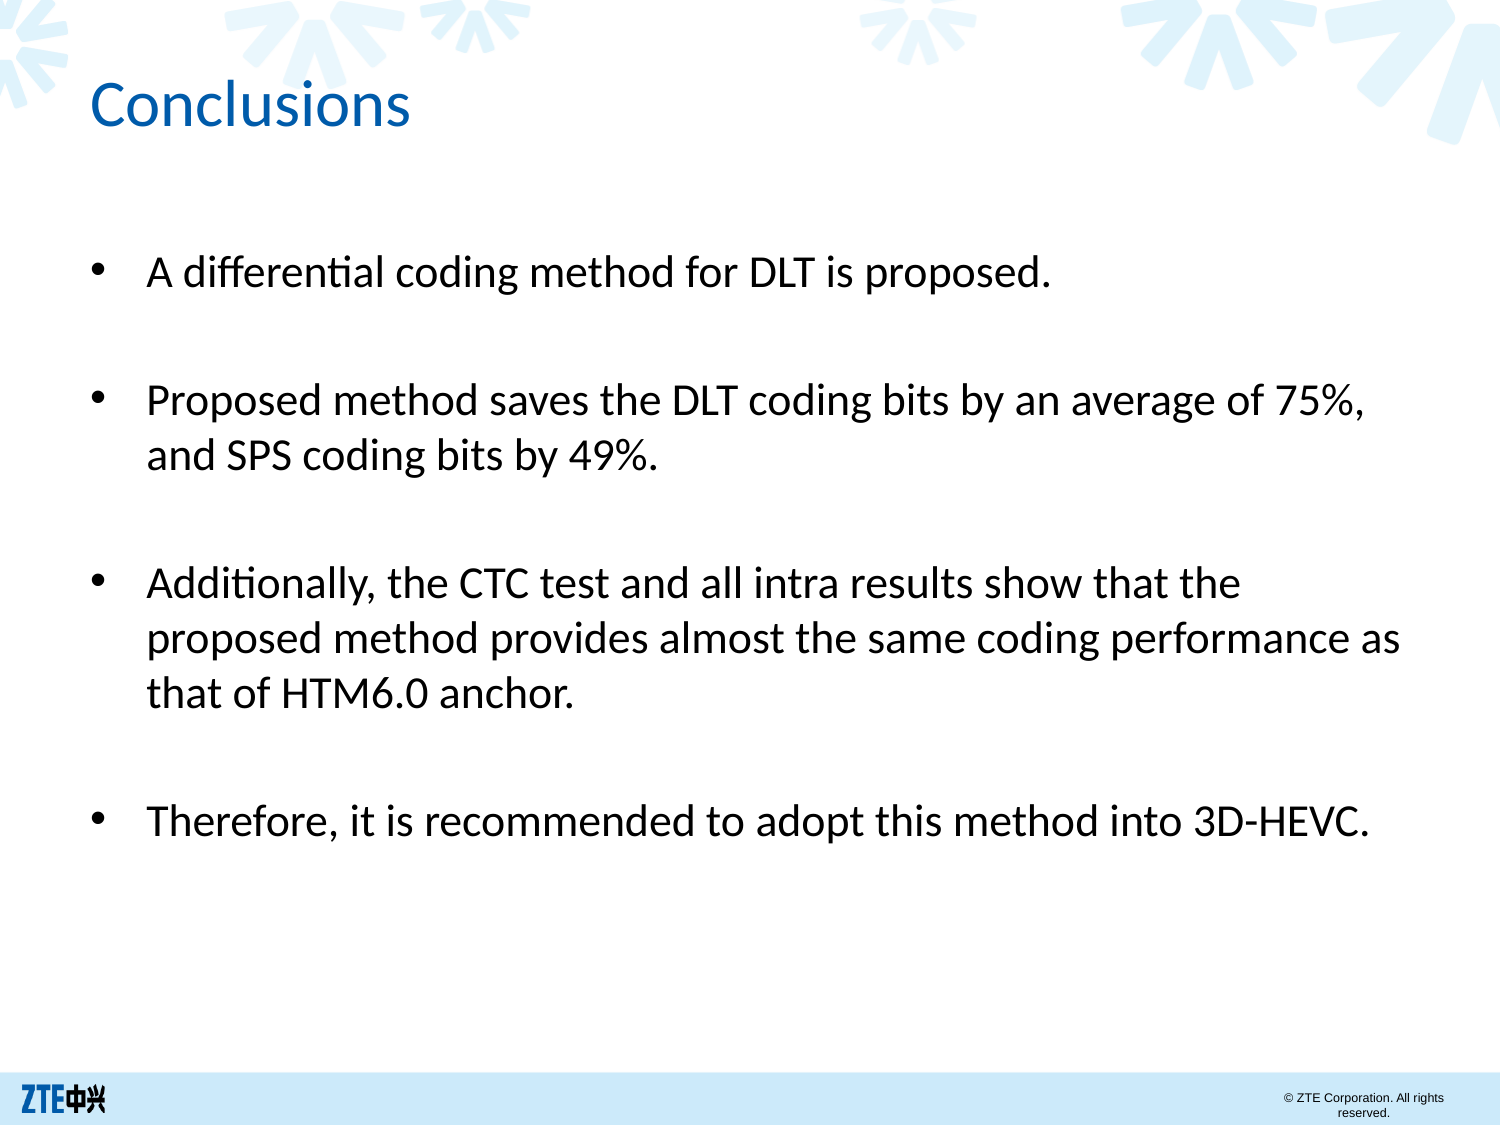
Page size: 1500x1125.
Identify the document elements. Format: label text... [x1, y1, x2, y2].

list A differential coding method for DLT is proposed. Proposed method saves the DLT coding bits by an average of 75%, and SPS coding bits by 49%. Additionally, the CTC test and all intra results show that the proposed method provides almost the same coding performance as that of HTM6.0 anchor. Therefore, it is recommended to adopt this method into 3D-HEVC. [75, 233, 1425, 1057]
title Conclusions [75, 25, 1425, 175]
picture [0, 0, 1500, 1125]
